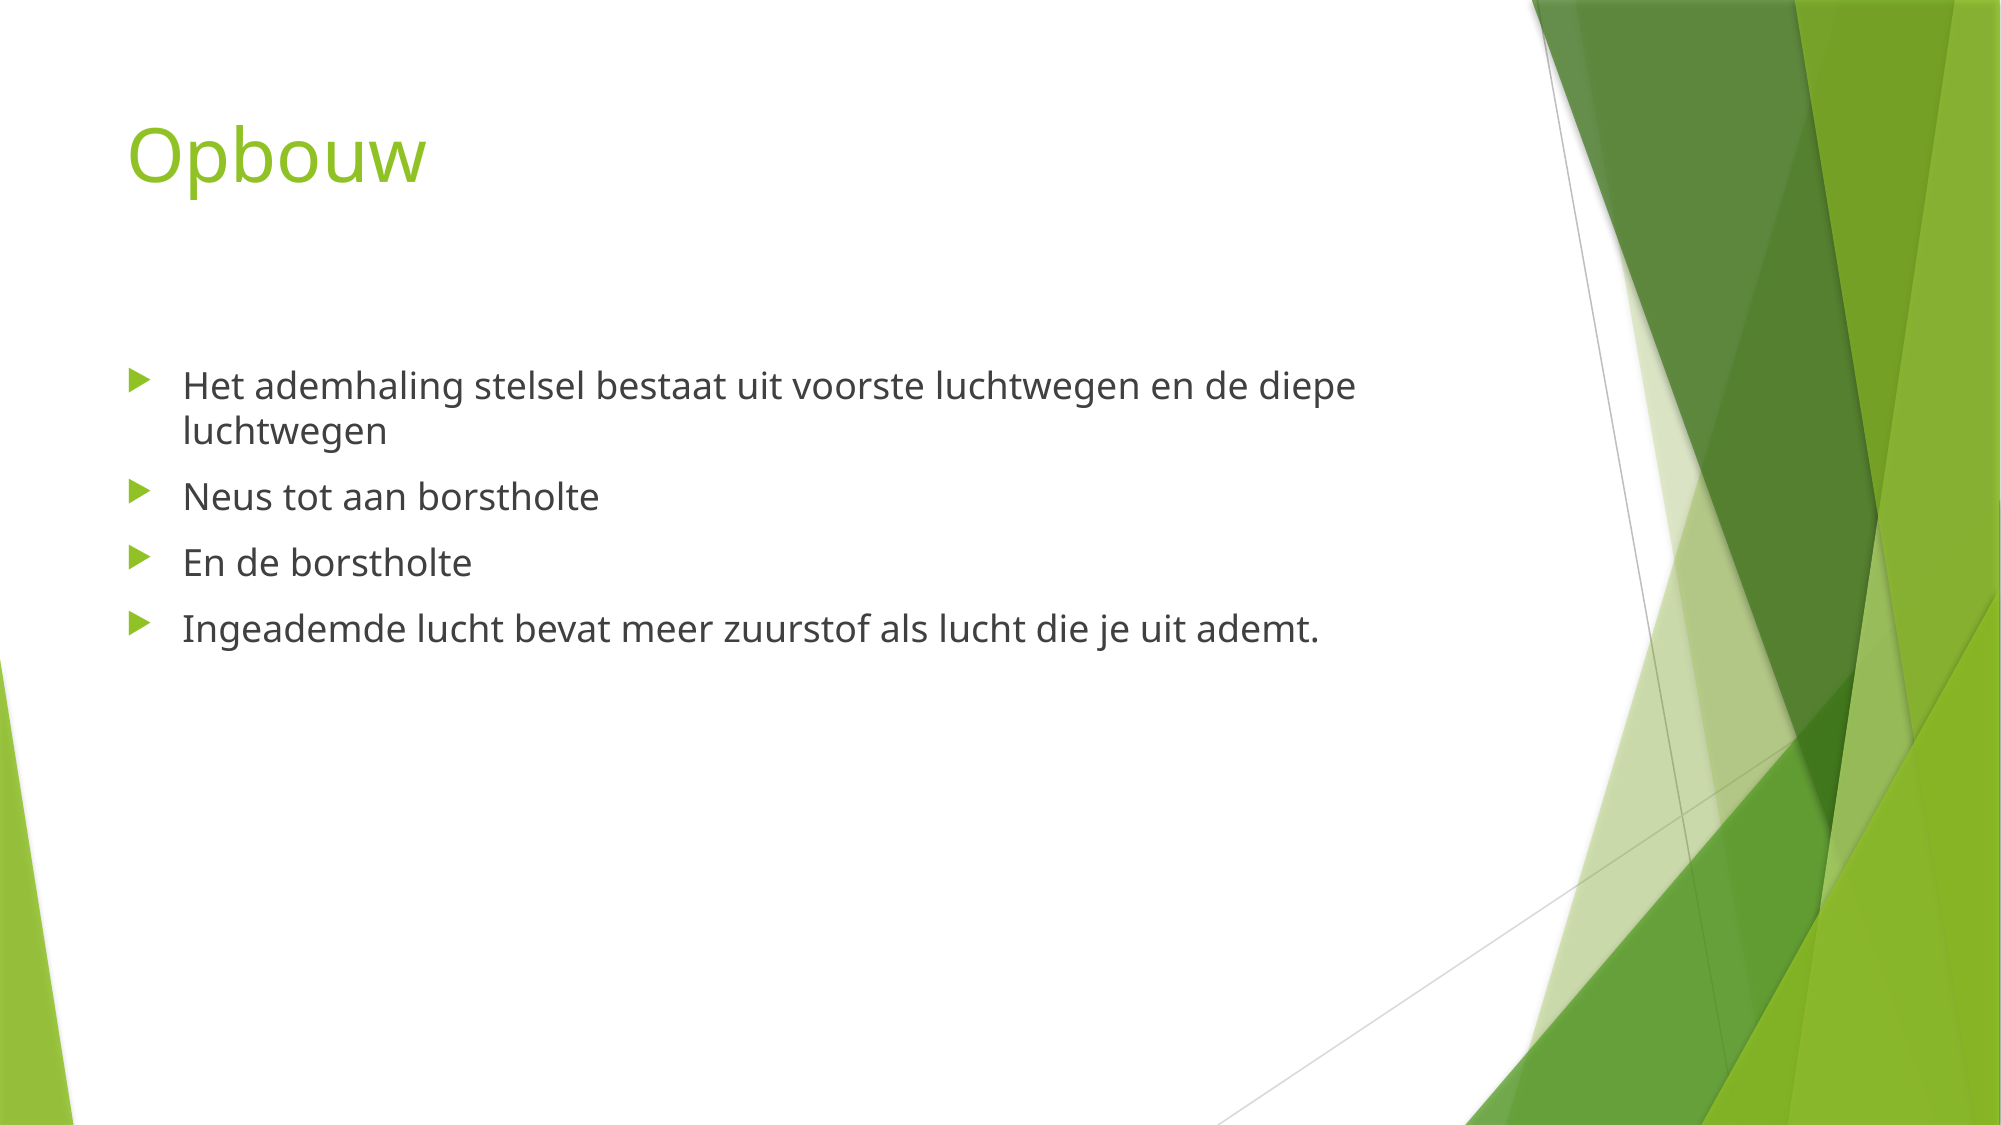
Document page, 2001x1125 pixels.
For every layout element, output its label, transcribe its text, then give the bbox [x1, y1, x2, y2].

list Het ademhaling stelsel bestaat uit voorste luchtwegen en de diepe luchtwegen Neus tot aan borstholte En de borstholte Ingeademde lucht bevat meer zuurstof als lucht die je uit ademt. [111, 354, 1522, 992]
title Opbouw [111, 99, 1522, 317]
